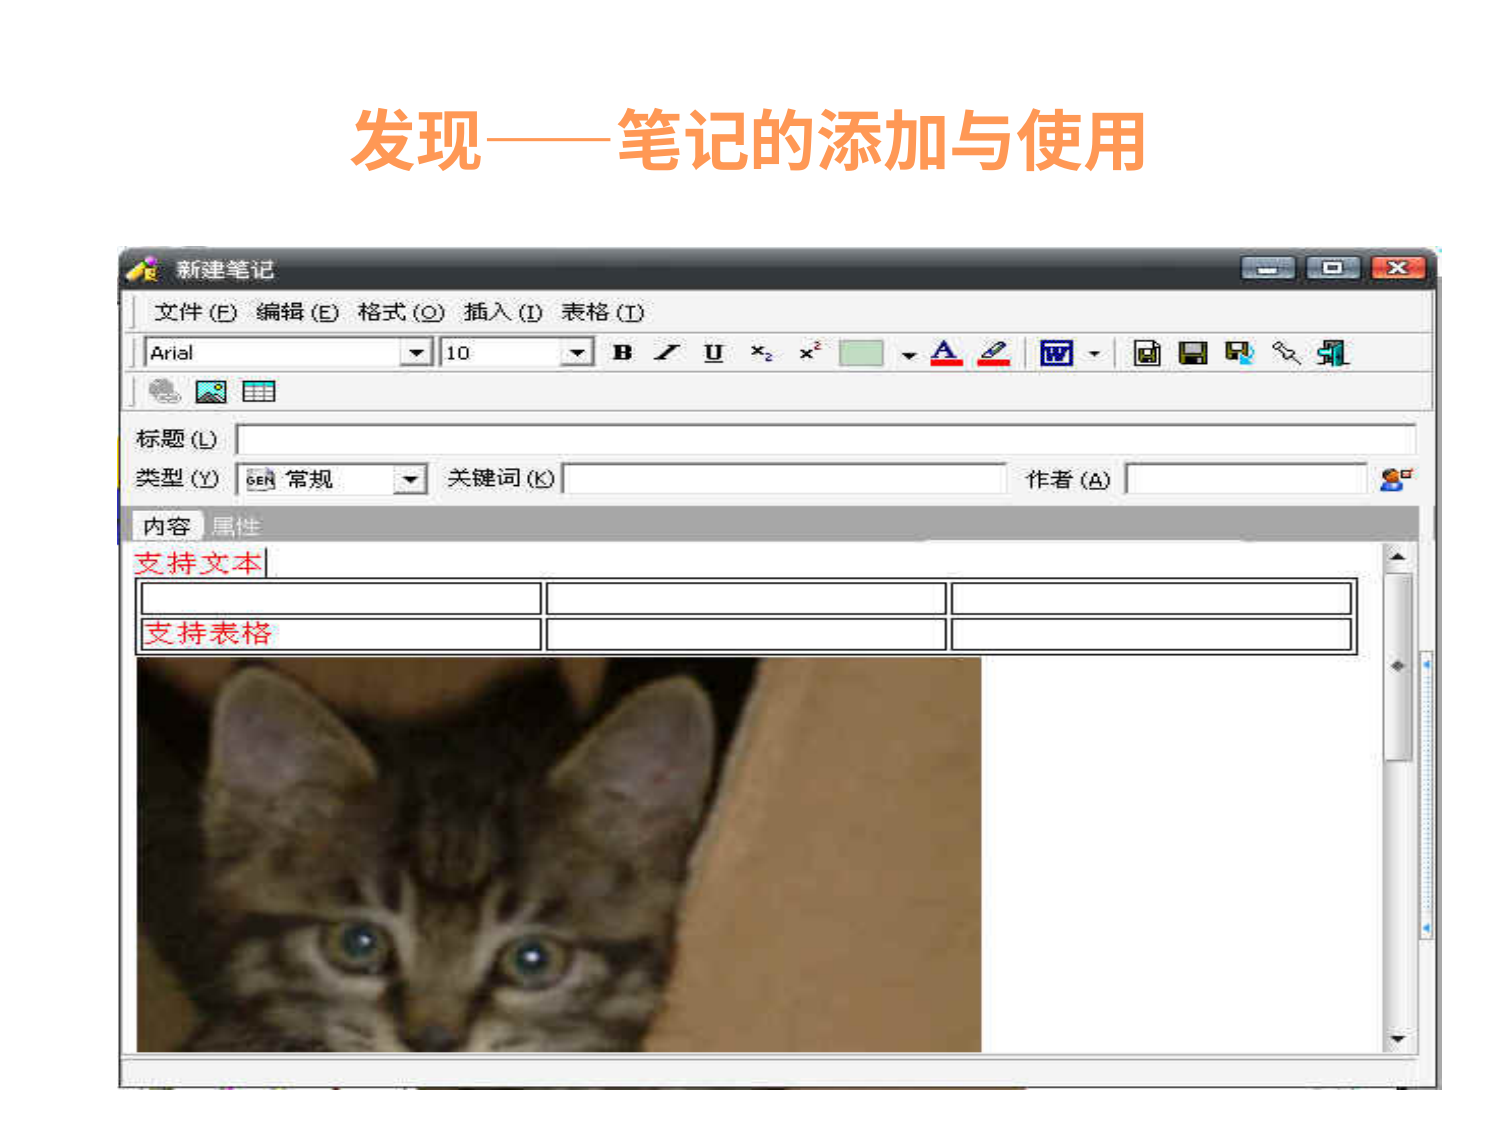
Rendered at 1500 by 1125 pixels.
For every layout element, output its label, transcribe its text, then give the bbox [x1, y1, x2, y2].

picture [116, 245, 1442, 1091]
title 发现——笔记的添加与使用 [75, 45, 1425, 233]
